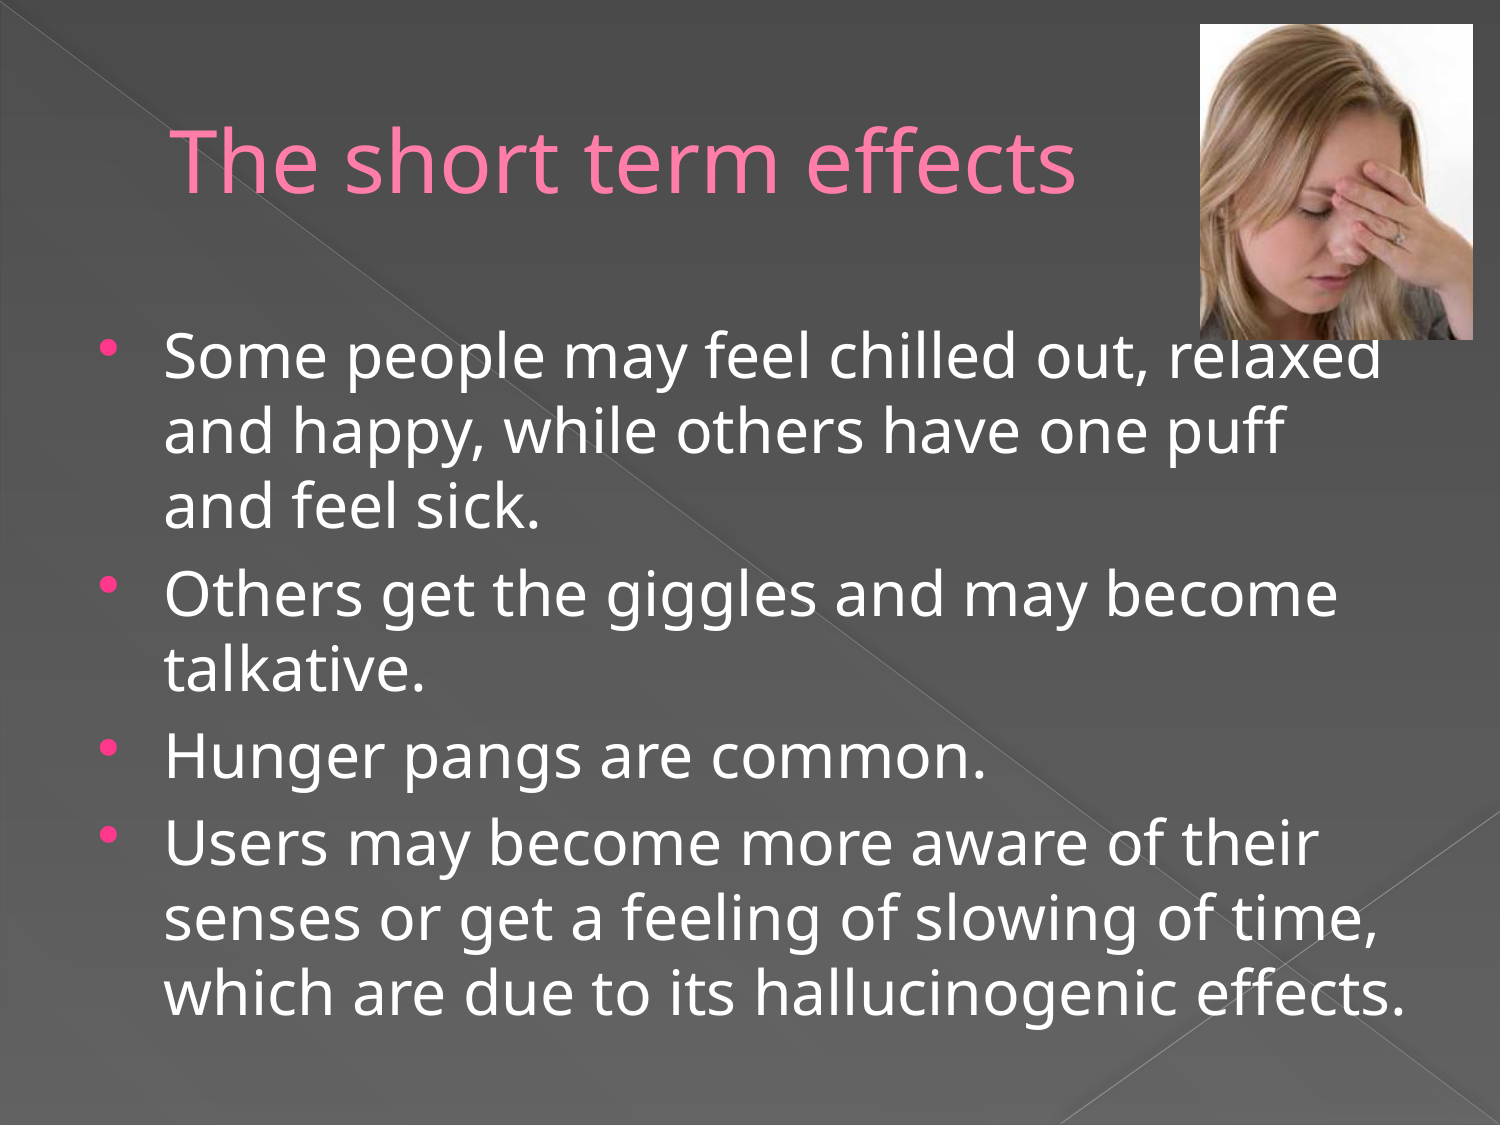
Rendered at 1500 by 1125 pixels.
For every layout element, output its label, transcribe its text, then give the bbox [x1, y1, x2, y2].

picture [1199, 24, 1474, 340]
title The short term effects [75, 43, 1190, 274]
list Some people may feel chilled out, relaxed and happy, while others have one puff and feel sick. Others get the giggles and may become talkative. Hunger pangs are common. Users may become more aware of their senses or get a feeling of slowing of time, which are due to its hallucinogenic effects. [75, 308, 1425, 1059]
